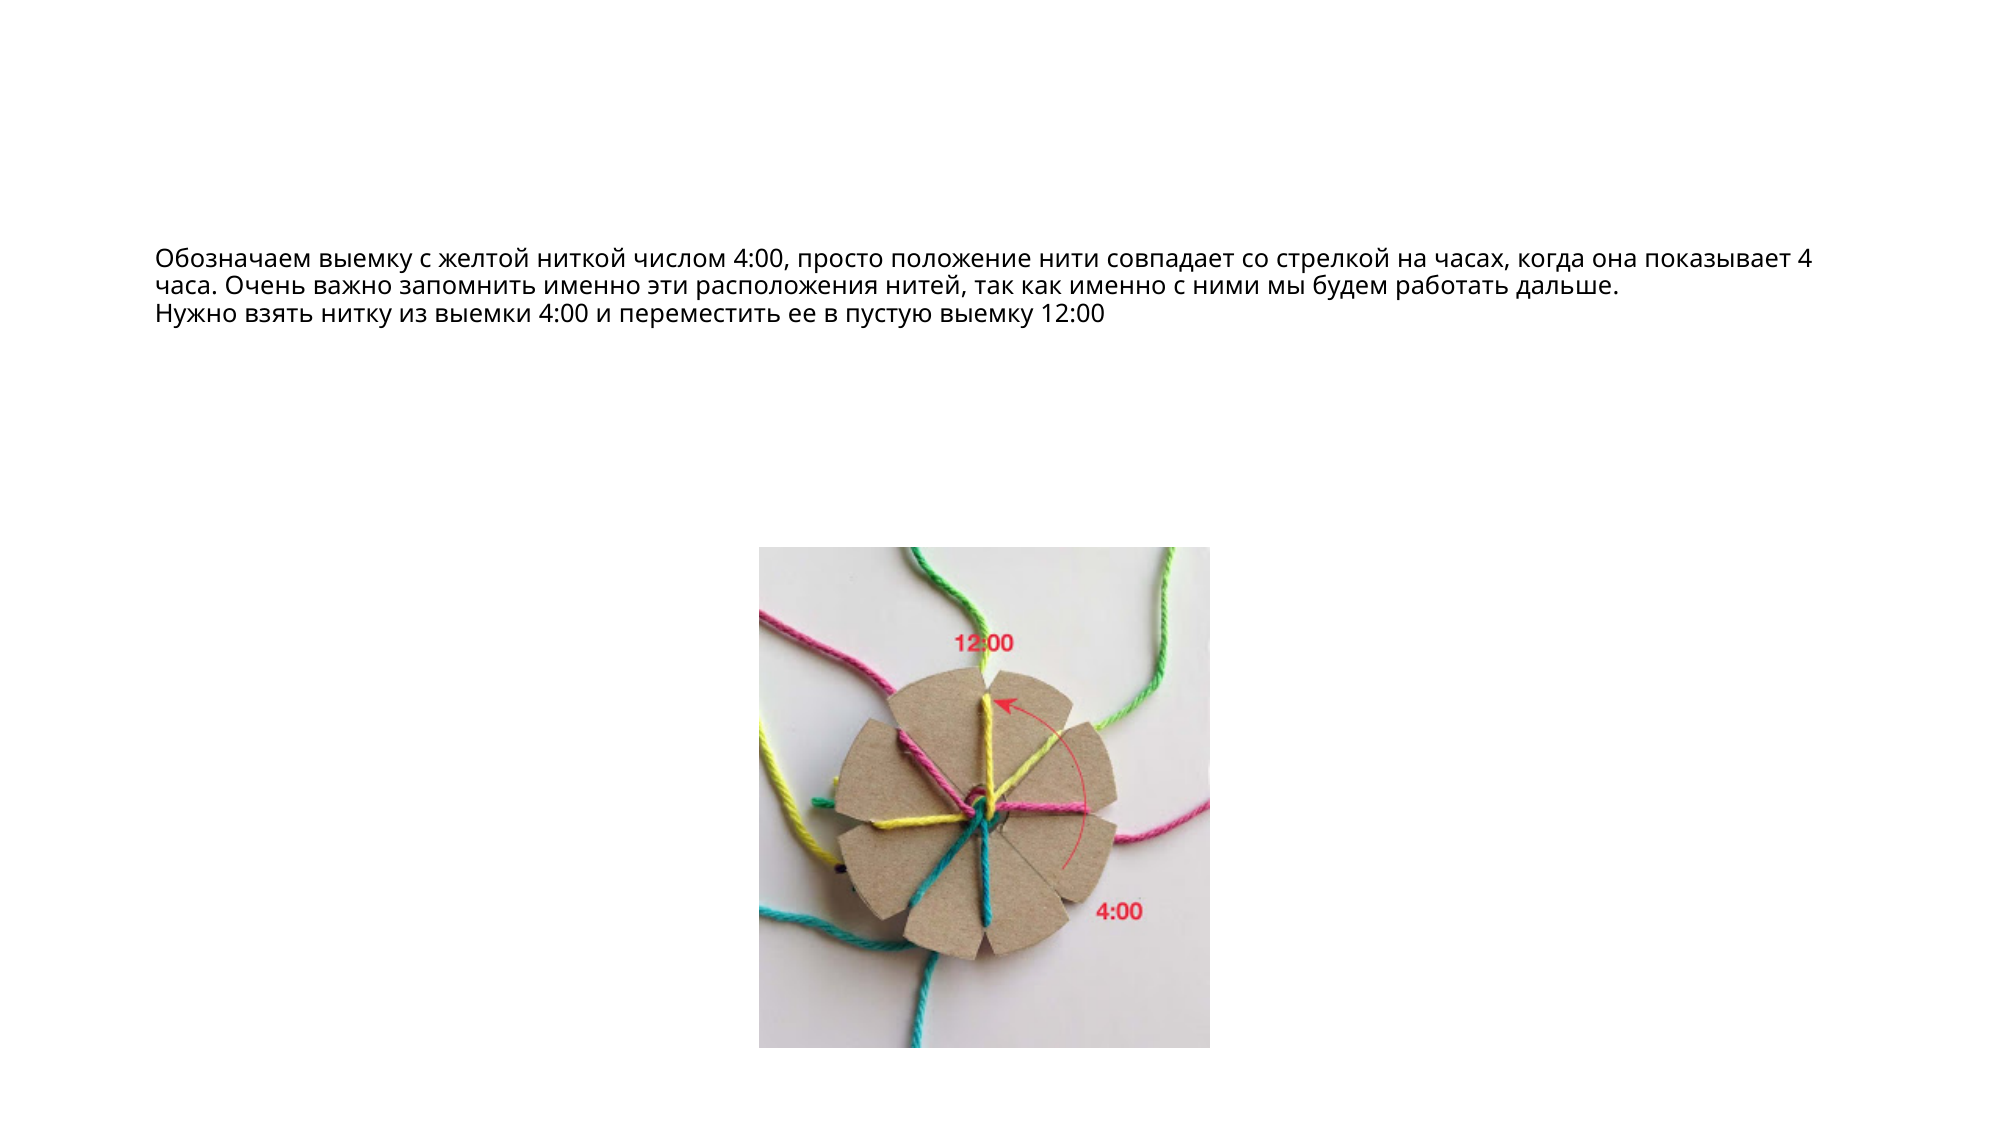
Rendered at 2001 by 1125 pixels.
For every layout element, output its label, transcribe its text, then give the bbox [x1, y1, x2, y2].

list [759, 547, 1210, 1048]
title Обозначаем выемку с желтой ниткой числом 4:00, просто положение нити совпадает со стрелкой на часах, когда она показывает 4 часа. Очень важно запомнить именно эти расположения нитей, так как именно с ними мы будем работать дальше. Нужно взять нитку из выемки 4:00 и переместить ее в пустую выемку 12:00 [139, 169, 1865, 387]
